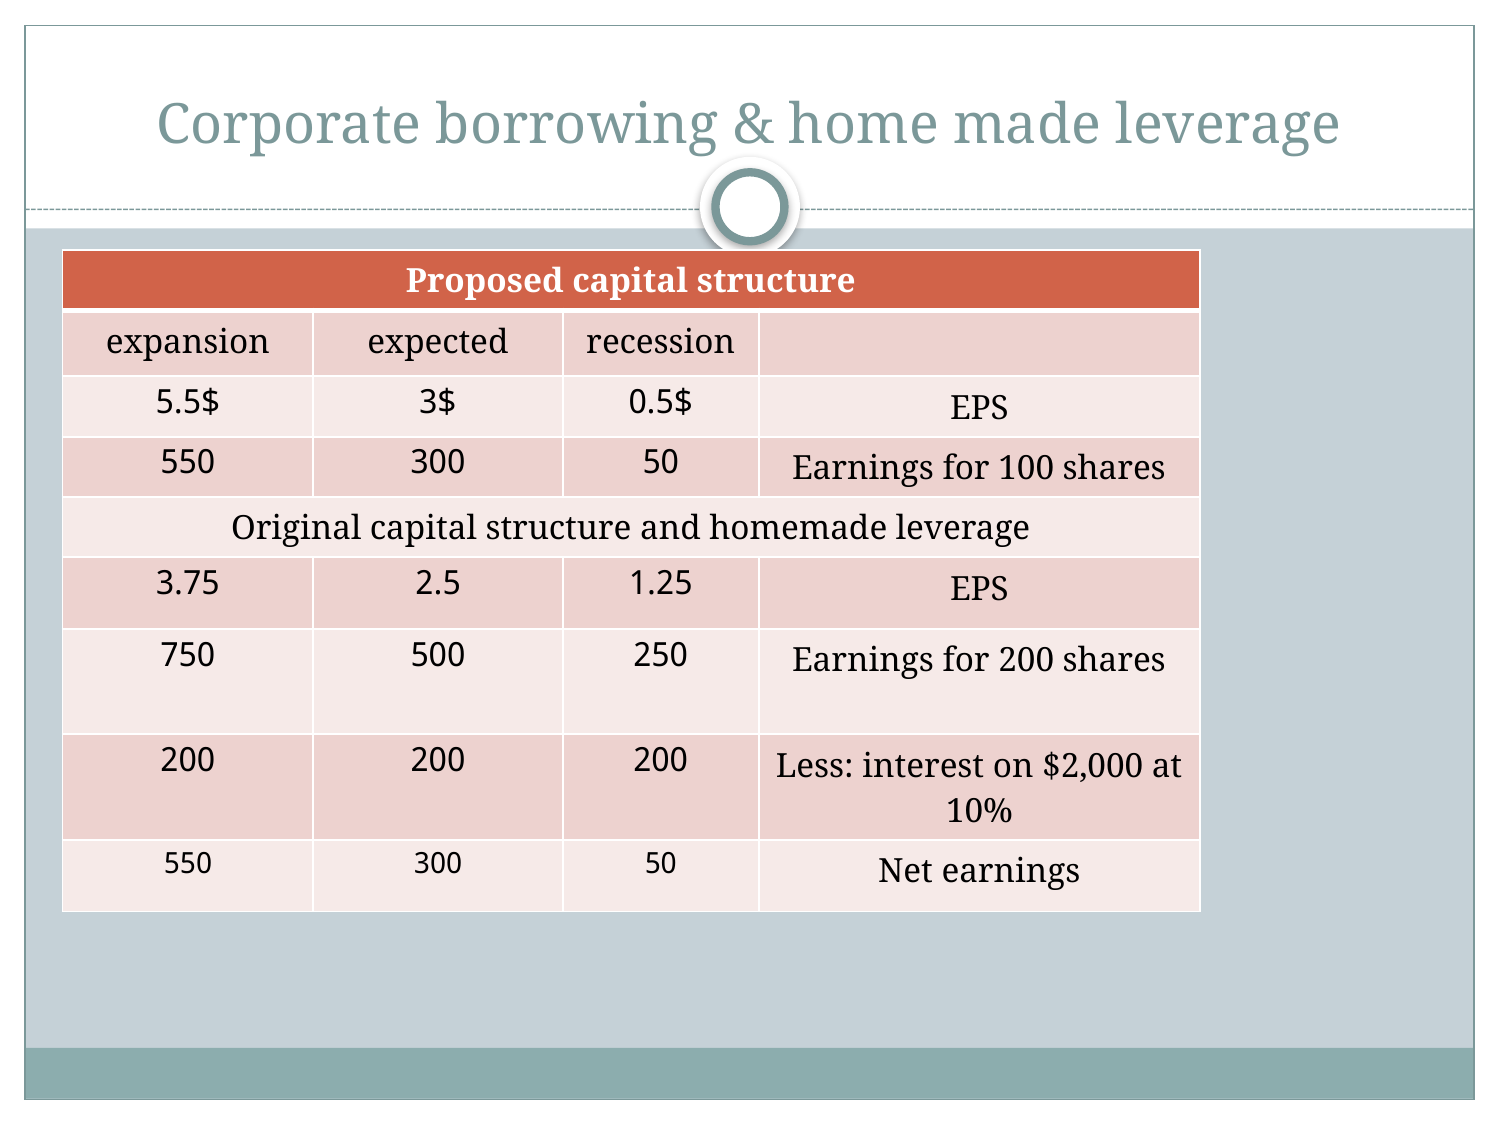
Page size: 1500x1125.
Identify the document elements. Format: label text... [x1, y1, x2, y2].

table_cell recession [564, 313, 758, 375]
table_cell 1.25 [564, 558, 758, 628]
table_cell 300 [314, 841, 562, 911]
table_cell Less: interest on $2,000 at 10% [760, 735, 1199, 839]
table_cell EPS [760, 377, 1199, 436]
table_cell 550 [63, 841, 312, 911]
table_cell 200 [314, 735, 562, 839]
title Corporate borrowing & home made leverage [49, 37, 1450, 162]
table_cell 500 [314, 630, 562, 733]
table_cell 200 [564, 735, 758, 839]
table_cell expected [314, 313, 562, 375]
table_cell expansion [63, 313, 312, 375]
table_cell [760, 313, 1199, 375]
table_cell 50 [564, 438, 758, 496]
table_cell 3.75 [63, 558, 312, 628]
table_cell 2.5 [314, 558, 562, 628]
table_cell 750 [63, 630, 312, 733]
table_cell Net earnings [760, 841, 1199, 911]
table_cell 550 [63, 438, 312, 496]
table_header Proposed capital structure [63, 251, 1199, 308]
table_cell Earnings for 100 shares [760, 438, 1199, 496]
table_cell 3$ [314, 377, 562, 436]
table_cell 200 [63, 735, 312, 839]
table_cell 50 [564, 841, 758, 911]
table_cell EPS [760, 558, 1199, 628]
table_cell 0.5$ [564, 377, 758, 436]
table_cell 250 [564, 630, 758, 733]
table_cell Original capital structure and homemade leverage [63, 498, 1199, 556]
table_cell 300 [314, 438, 562, 496]
table_cell 5.5$ [63, 377, 312, 436]
table_cell Earnings for 200 shares [760, 630, 1199, 733]
